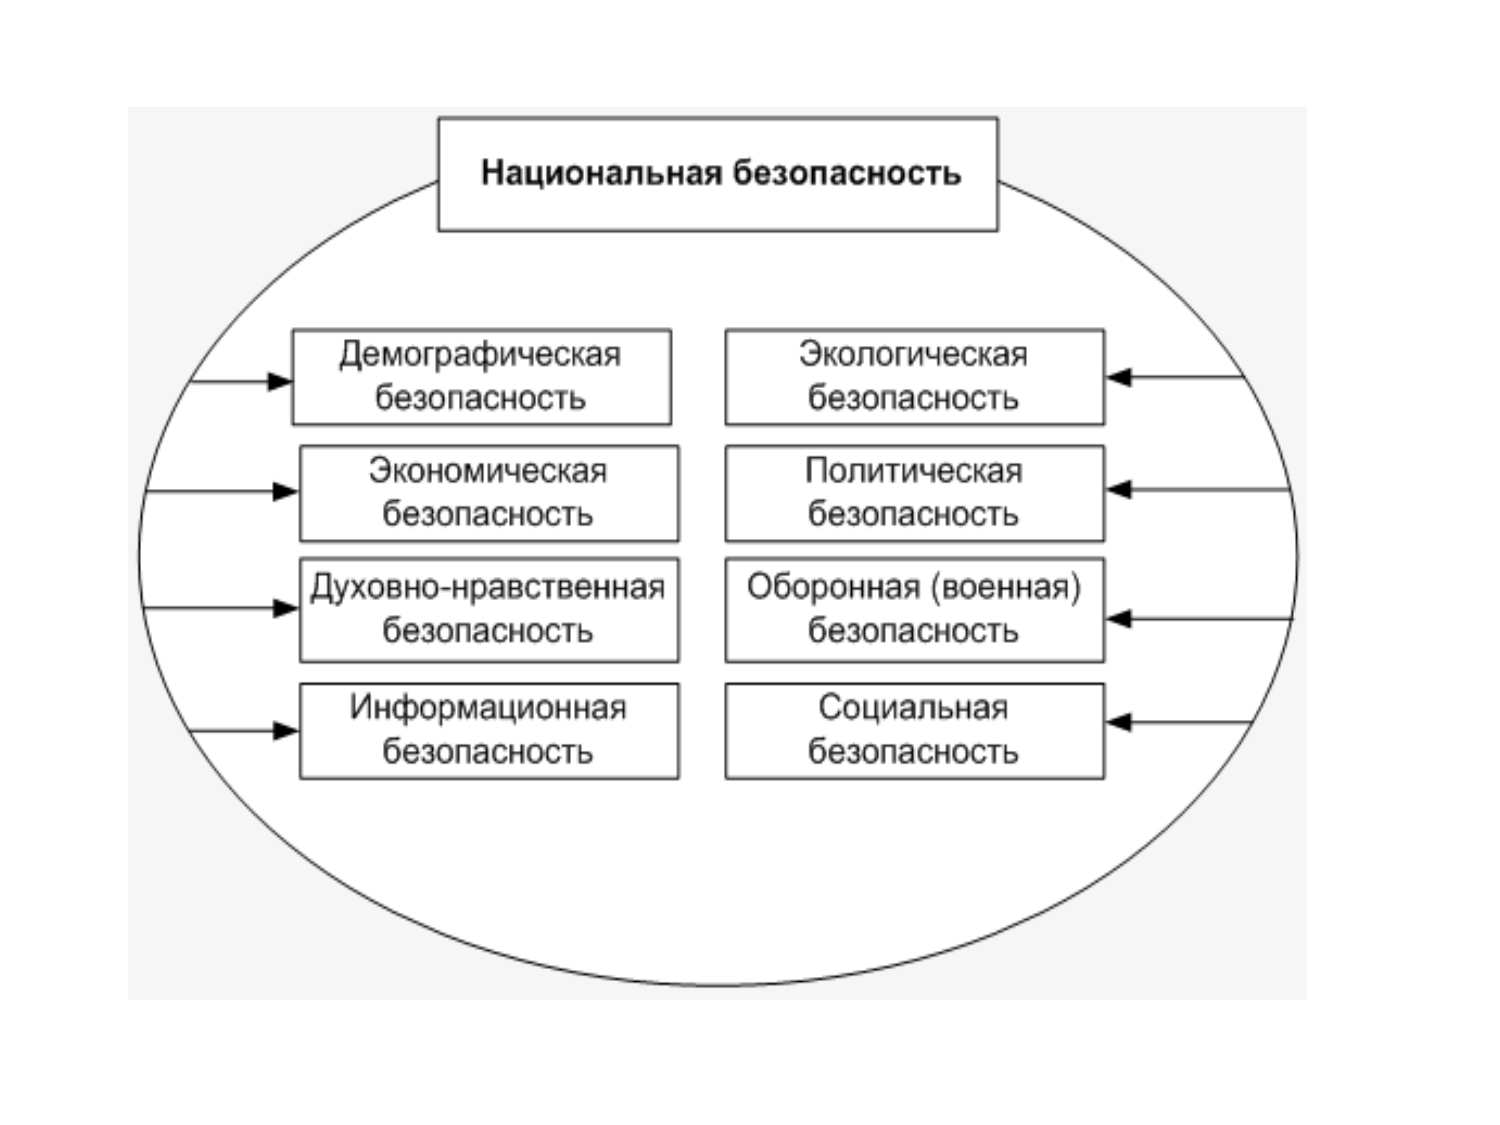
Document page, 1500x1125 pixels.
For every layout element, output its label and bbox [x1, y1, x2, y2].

picture [128, 106, 1308, 1000]
